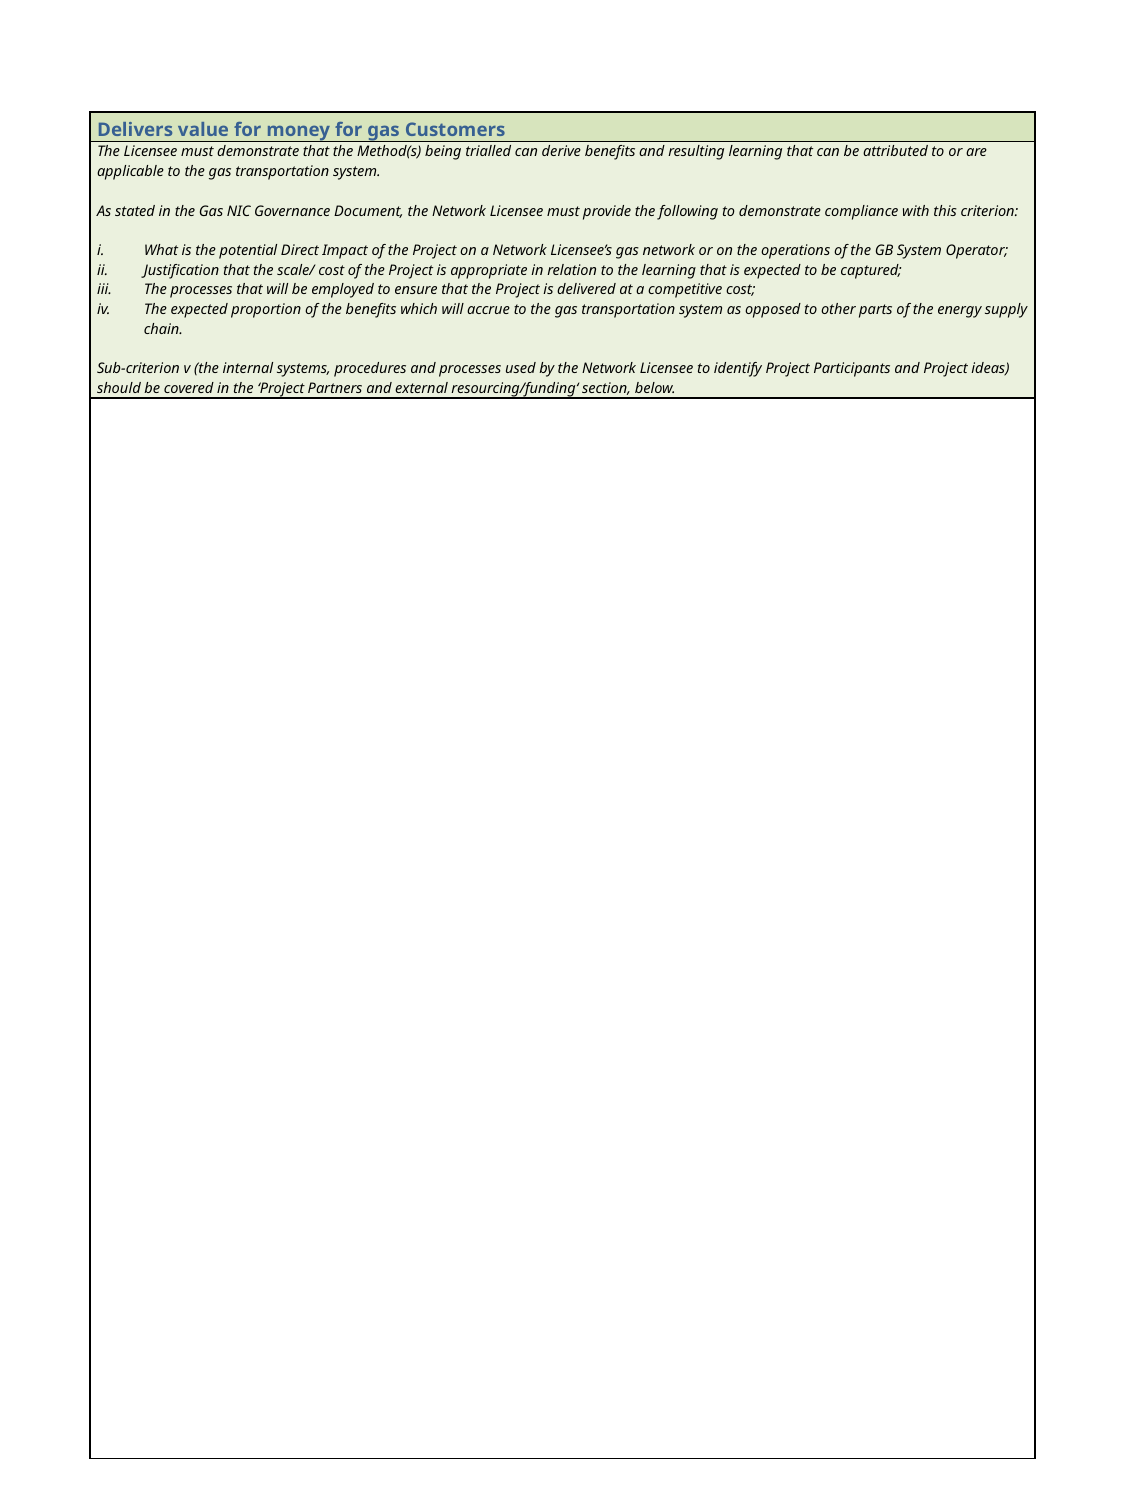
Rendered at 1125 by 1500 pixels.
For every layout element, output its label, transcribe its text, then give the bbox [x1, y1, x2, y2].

table_header Delivers value for money for gas Customers [91, 113, 1034, 141]
slide_number 5 [806, 1390, 1069, 1471]
table_cell The Licensee must demonstrate that the Method(s) being trialled can derive benefits and resulting learning that can be attributed to or are applicable to the gas transportation system. As stated in the Gas NIC Governance Document, the Network Licensee must provide the following to demonstrate compliance with this criterion: What is the potential Direct Impact of the Project on a Network Licensee’s gas network or on the operations of the GB System Operator; Justification that the scale/ cost of the Project is appropriate in relation to the learning that is expected to be captured; The processes that will be employed to ensure that the Project is delivered at a competitive cost; The expected proportion of the benefits which will accrue to the gas transportation system as opposed to other parts of the energy supply chain. Sub-criterion v (the internal systems, procedures and processes used by the Network Licensee to identify Project Participants and Project ideas) should be covered in the ‘Project Partners and external resourcing/funding‘ section, below. [91, 142, 1034, 397]
table_cell [91, 399, 1034, 1458]
